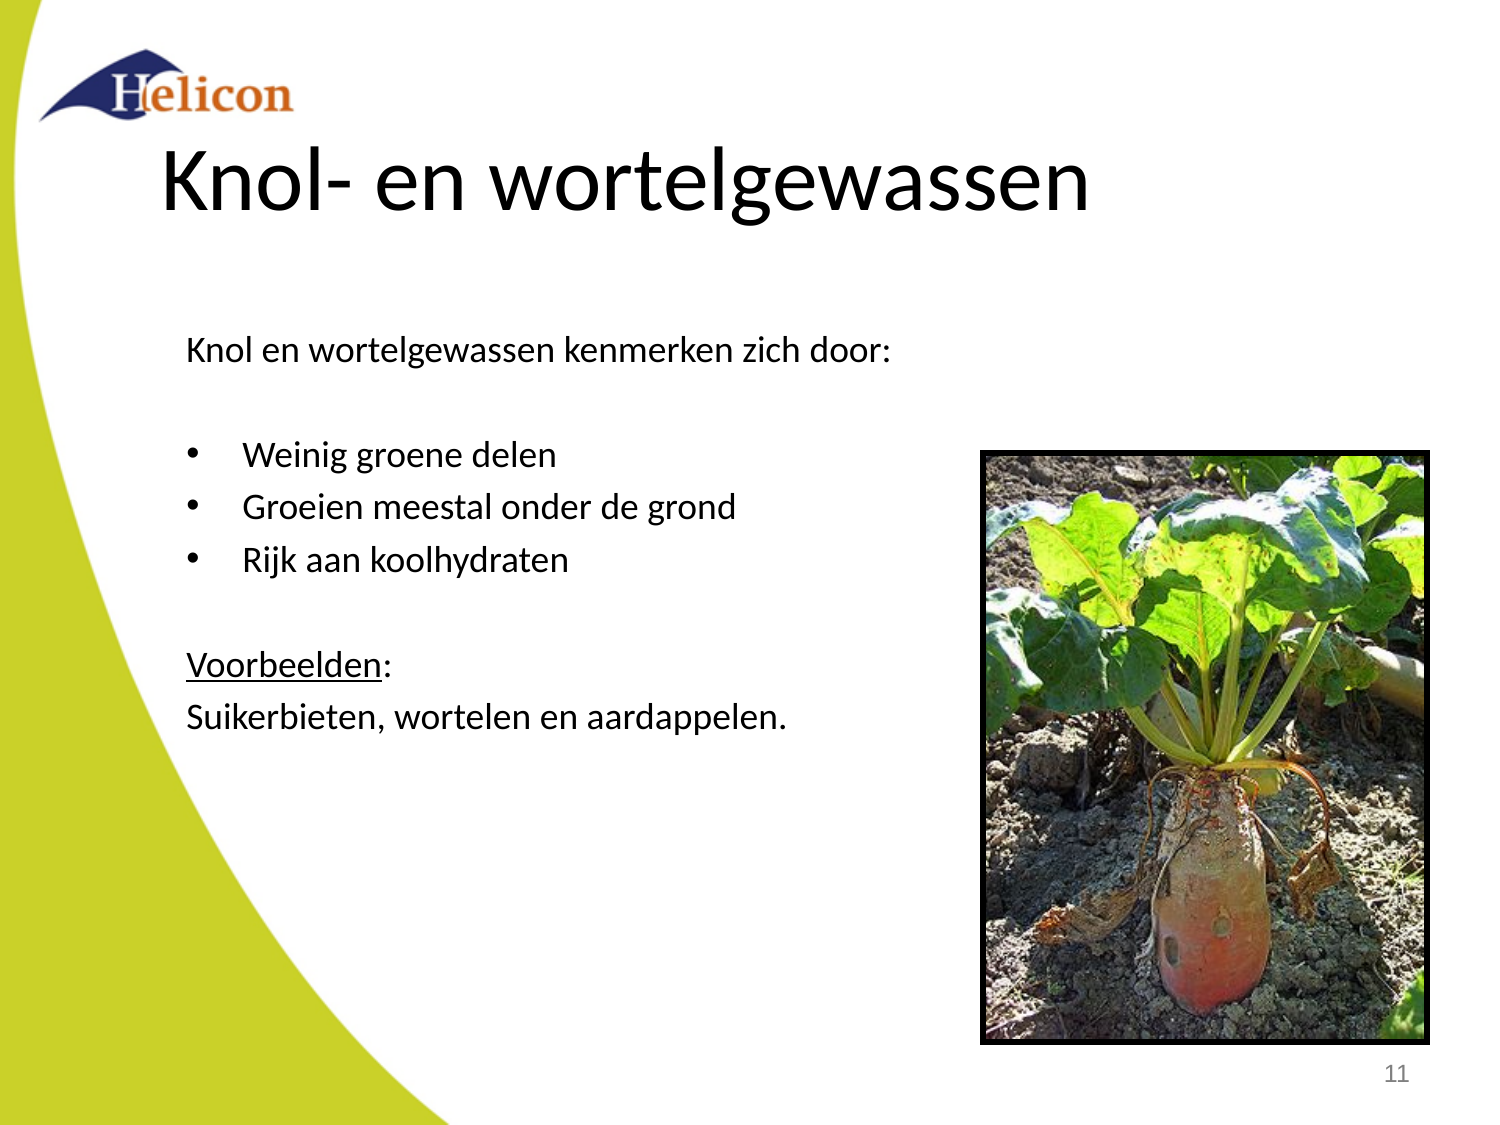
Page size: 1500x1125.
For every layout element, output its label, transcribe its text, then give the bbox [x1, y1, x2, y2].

slide_number 11 [1074, 1046, 1425, 1103]
list Knol en wortelgewassen kenmerken zich door: Weinig groene delen Groeien meestal onder de grond Rijk aan koolhydraten Voorbeelden: Suikerbieten, wortelen en aardappelen. [171, 317, 1040, 1037]
picture [0, 0, 1500, 1125]
title Knol- en wortelgewassen [0, 79, 1276, 268]
